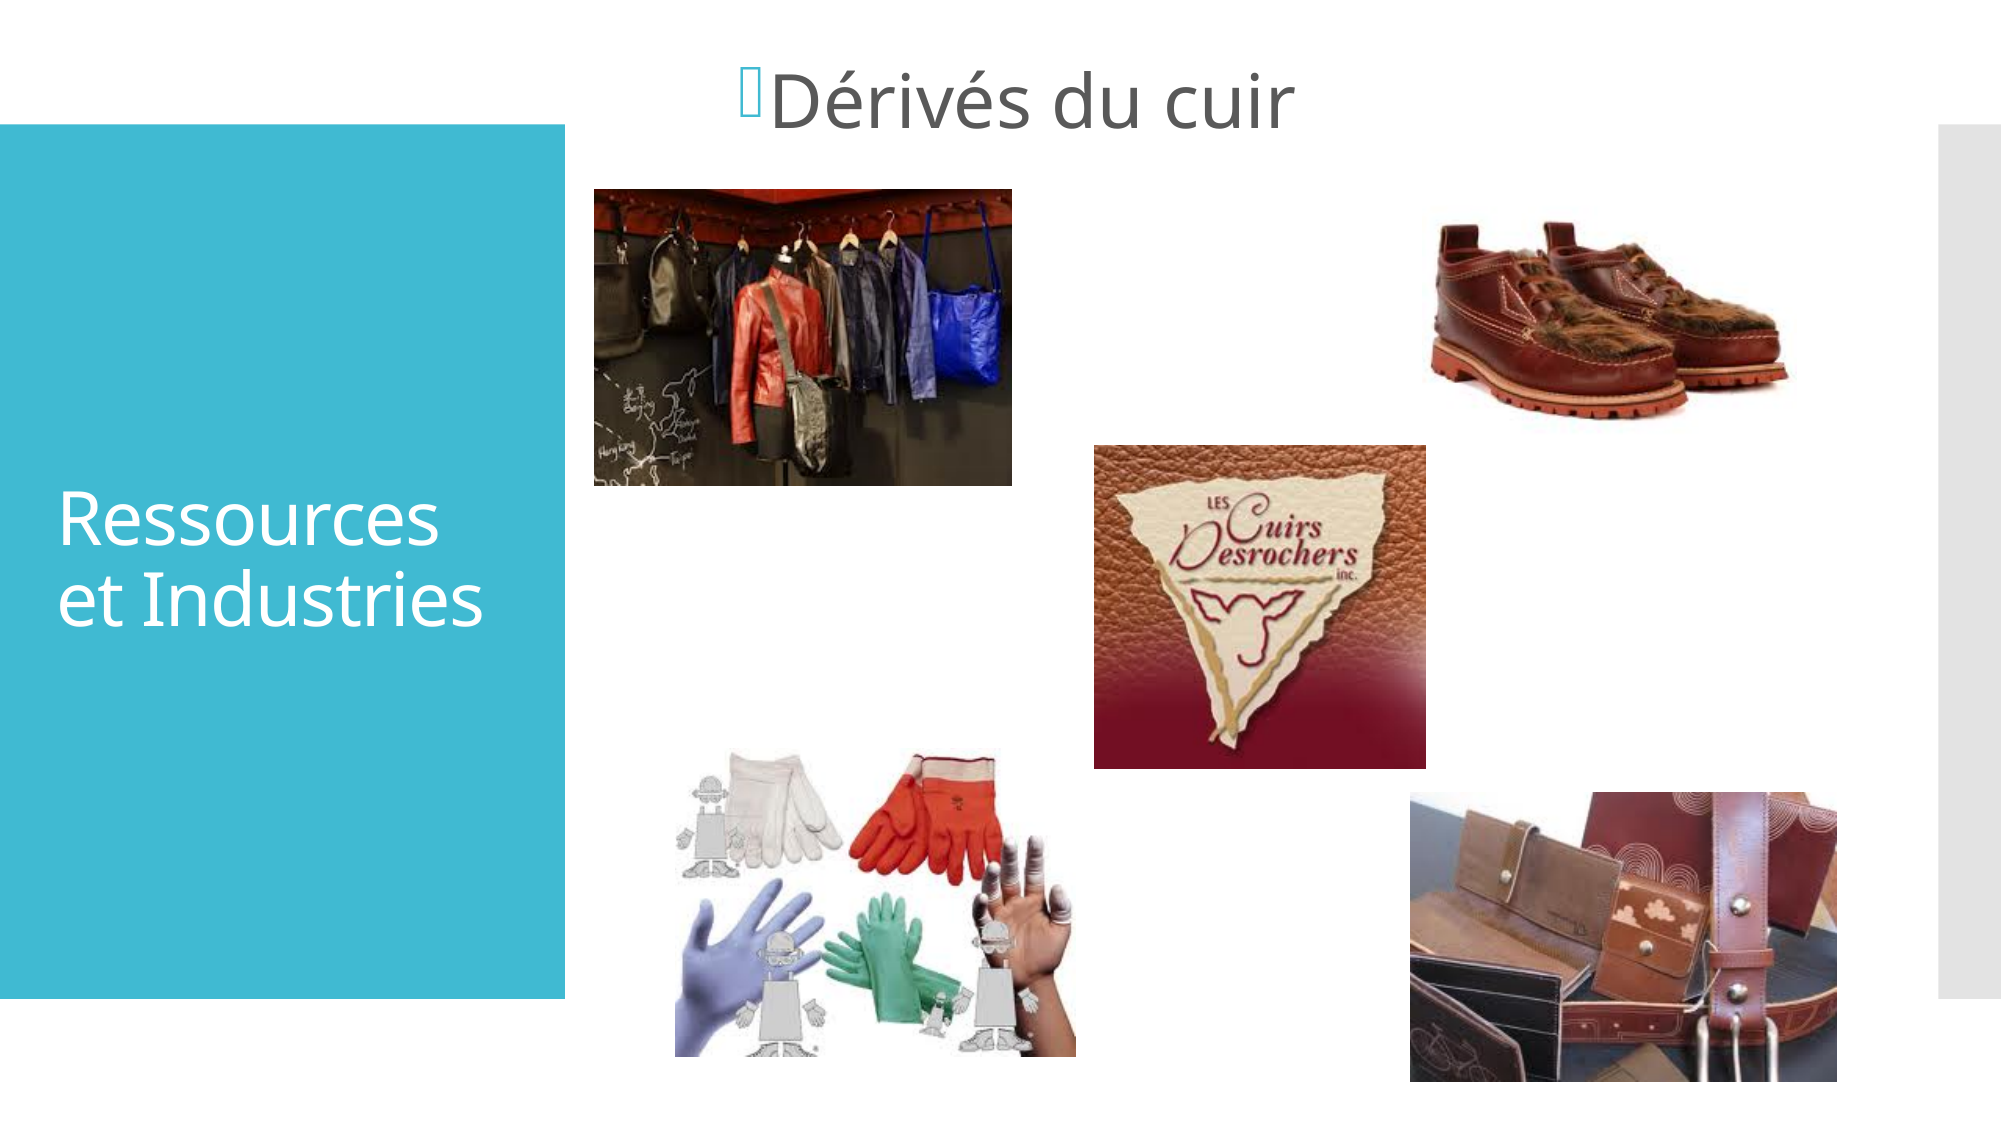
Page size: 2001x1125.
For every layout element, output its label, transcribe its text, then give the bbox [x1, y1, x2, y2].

list Dérivés du cuir [723, 56, 1924, 152]
picture [675, 748, 1076, 1057]
picture [1409, 792, 1837, 1083]
picture [594, 189, 1012, 486]
title Ressources et Industries [41, 184, 525, 940]
picture [1094, 132, 1797, 769]
